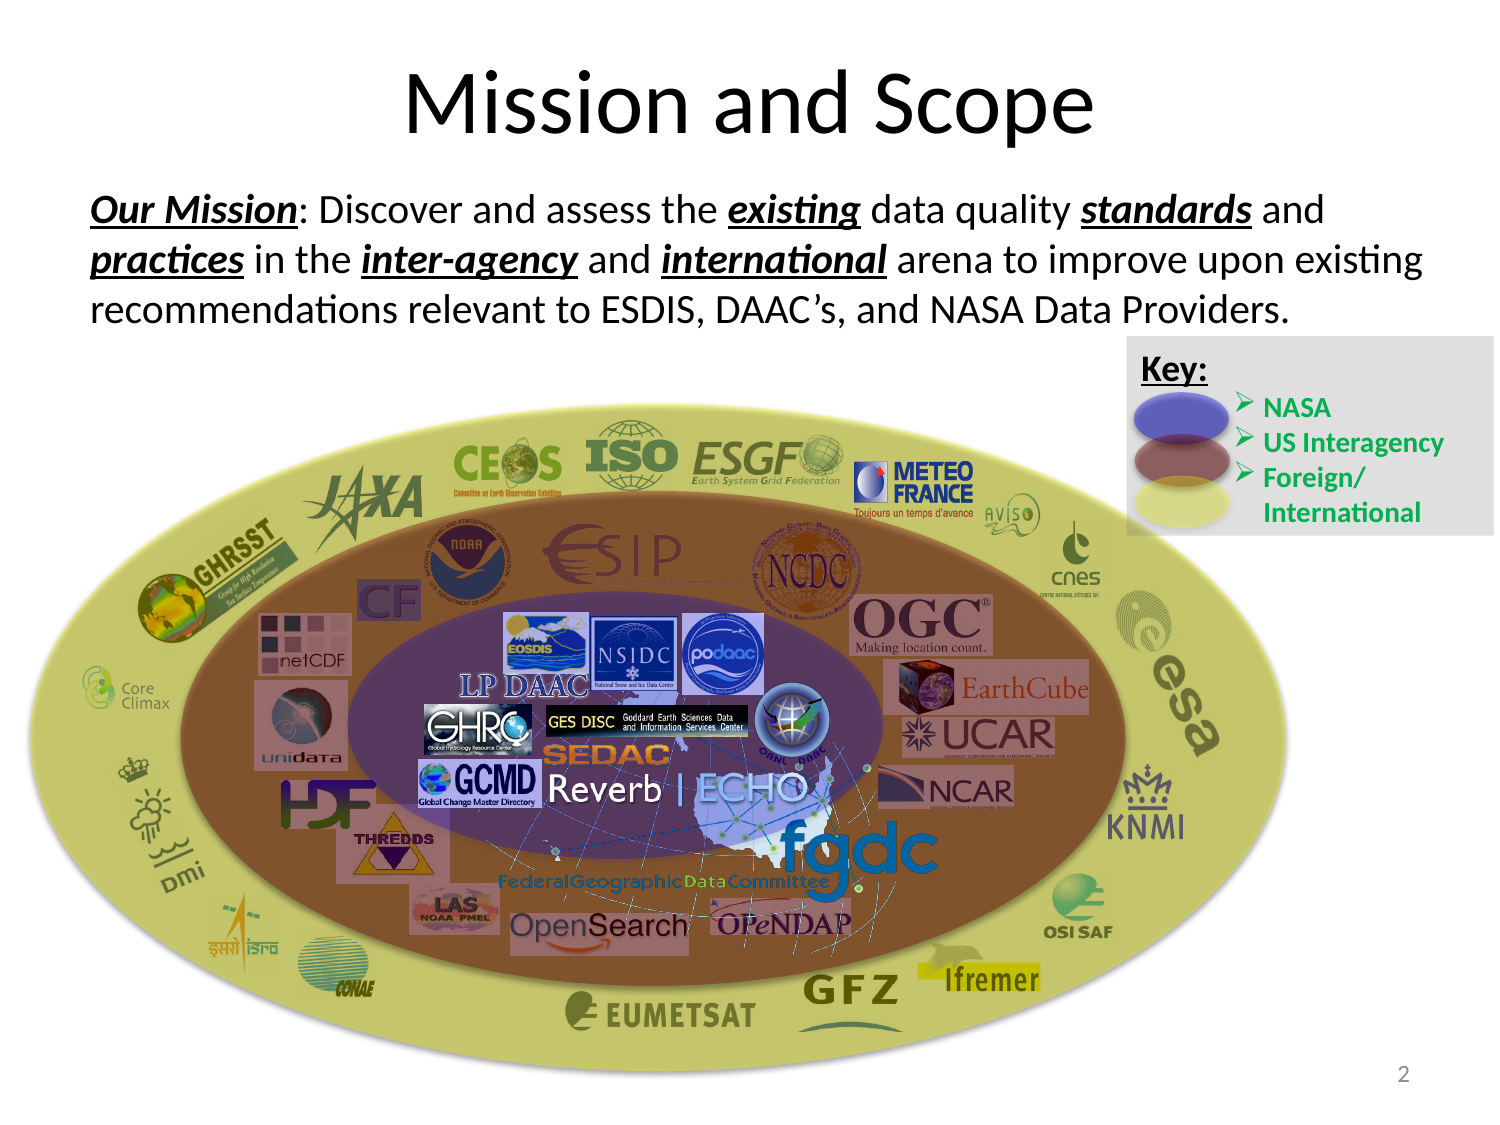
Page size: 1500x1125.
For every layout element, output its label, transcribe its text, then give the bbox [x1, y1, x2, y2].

list Our Mission: Discover and assess the existing data quality standards and practices in the inter-agency and international arena to improve upon existing recommendations relevant to ESDIS, DAAC’s, and NASA Data Providers. [75, 173, 1469, 364]
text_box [30, 403, 1287, 1072]
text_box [347, 591, 884, 860]
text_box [180, 490, 1126, 987]
slide_number 2 [1074, 1042, 1425, 1103]
title Mission and Scope [75, 3, 1425, 173]
text_box Key: NASA US Interagency Foreign/International [1126, 336, 1494, 536]
text_box [1142, 391, 1220, 402]
